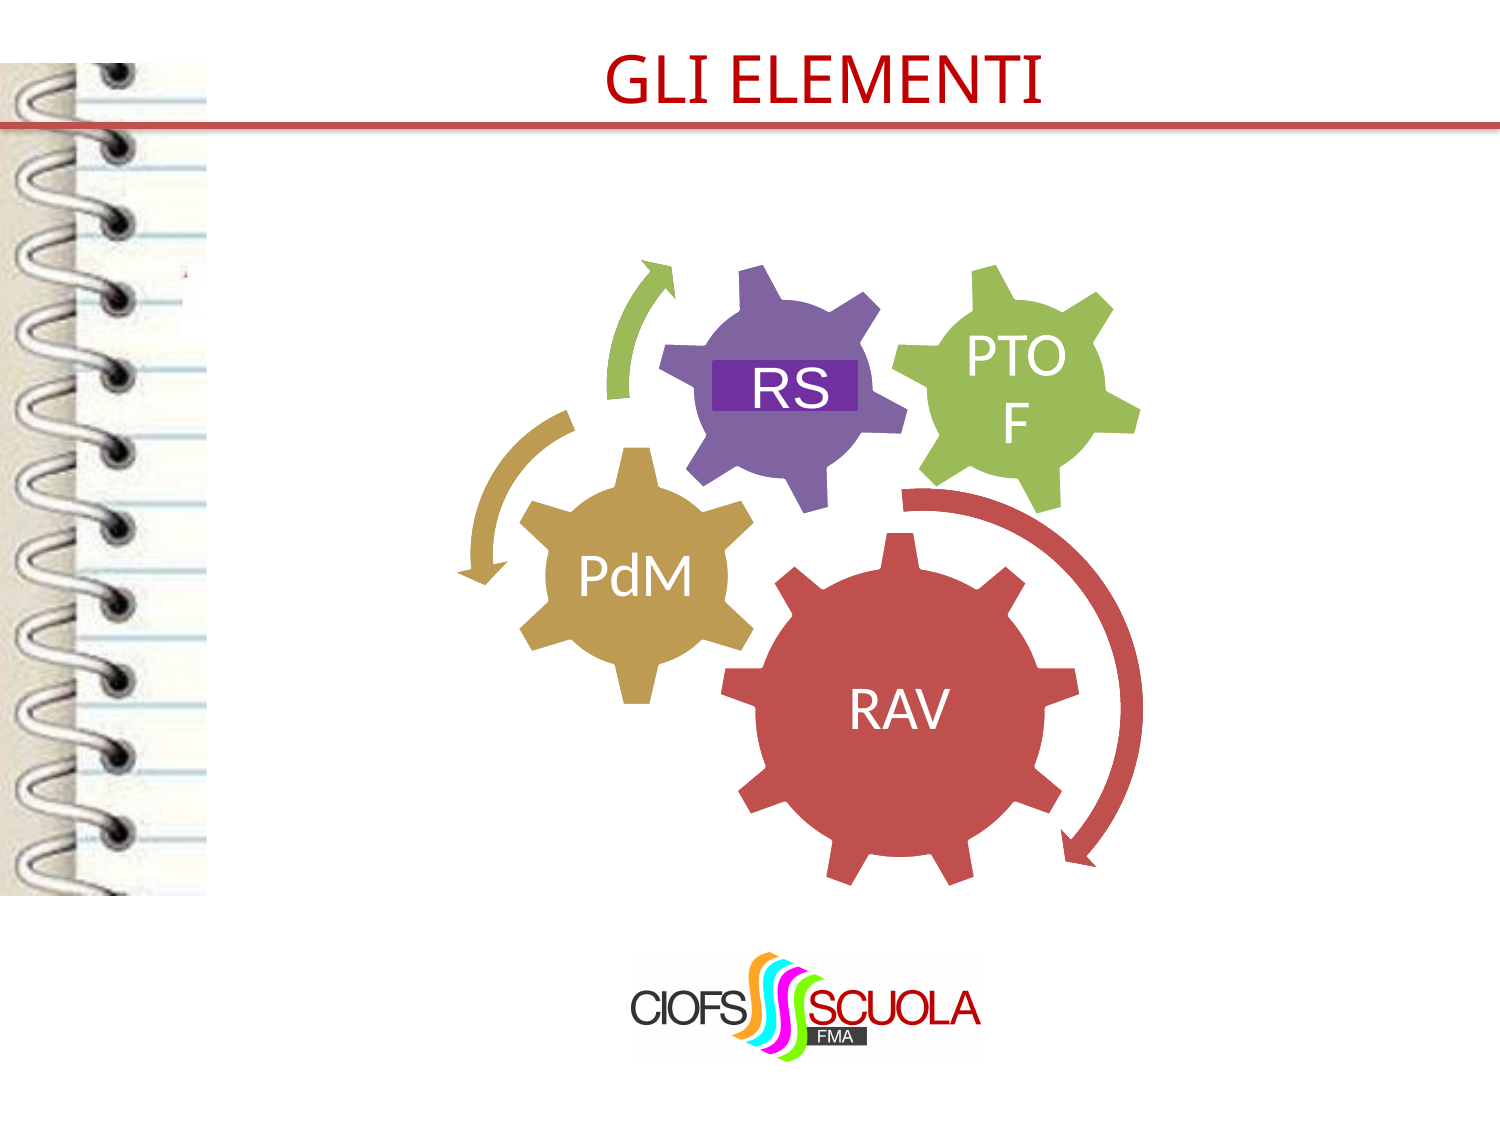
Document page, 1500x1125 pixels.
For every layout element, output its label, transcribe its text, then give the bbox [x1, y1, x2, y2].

text_box GLI ELEMENTI [218, 29, 1447, 121]
picture [631, 952, 981, 1063]
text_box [249, 228, 1251, 897]
picture [0, 126, 207, 896]
picture [0, 62, 207, 125]
